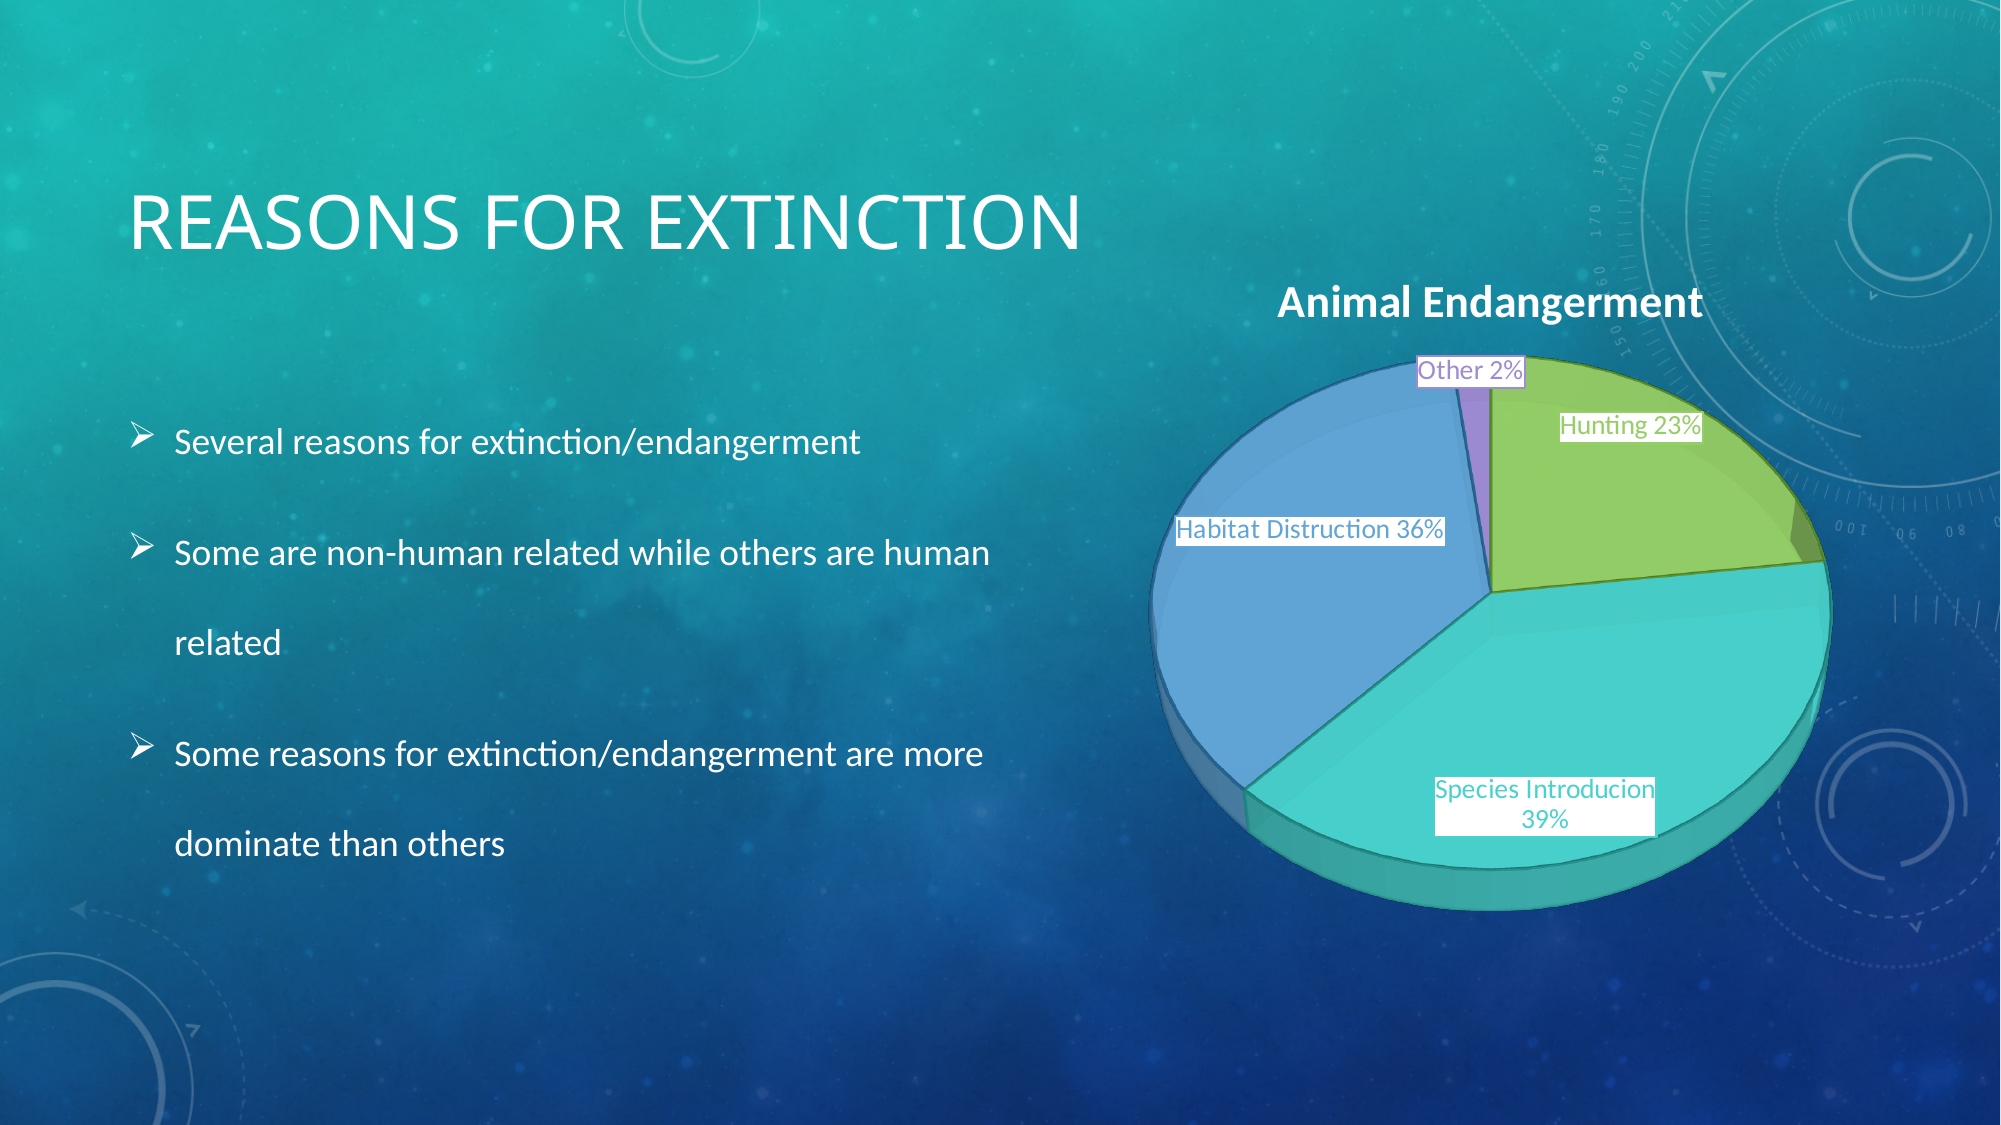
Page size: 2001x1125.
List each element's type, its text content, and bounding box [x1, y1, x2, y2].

chart [1013, 247, 1968, 925]
list Several reasons for extinction/endangerment Some are non-human related while others are human related Some reasons for extinction/endangerment are more dominate than others [112, 351, 1014, 950]
picture [0, 0, 2001, 1125]
title Reasons for extinction [112, 99, 1775, 339]
